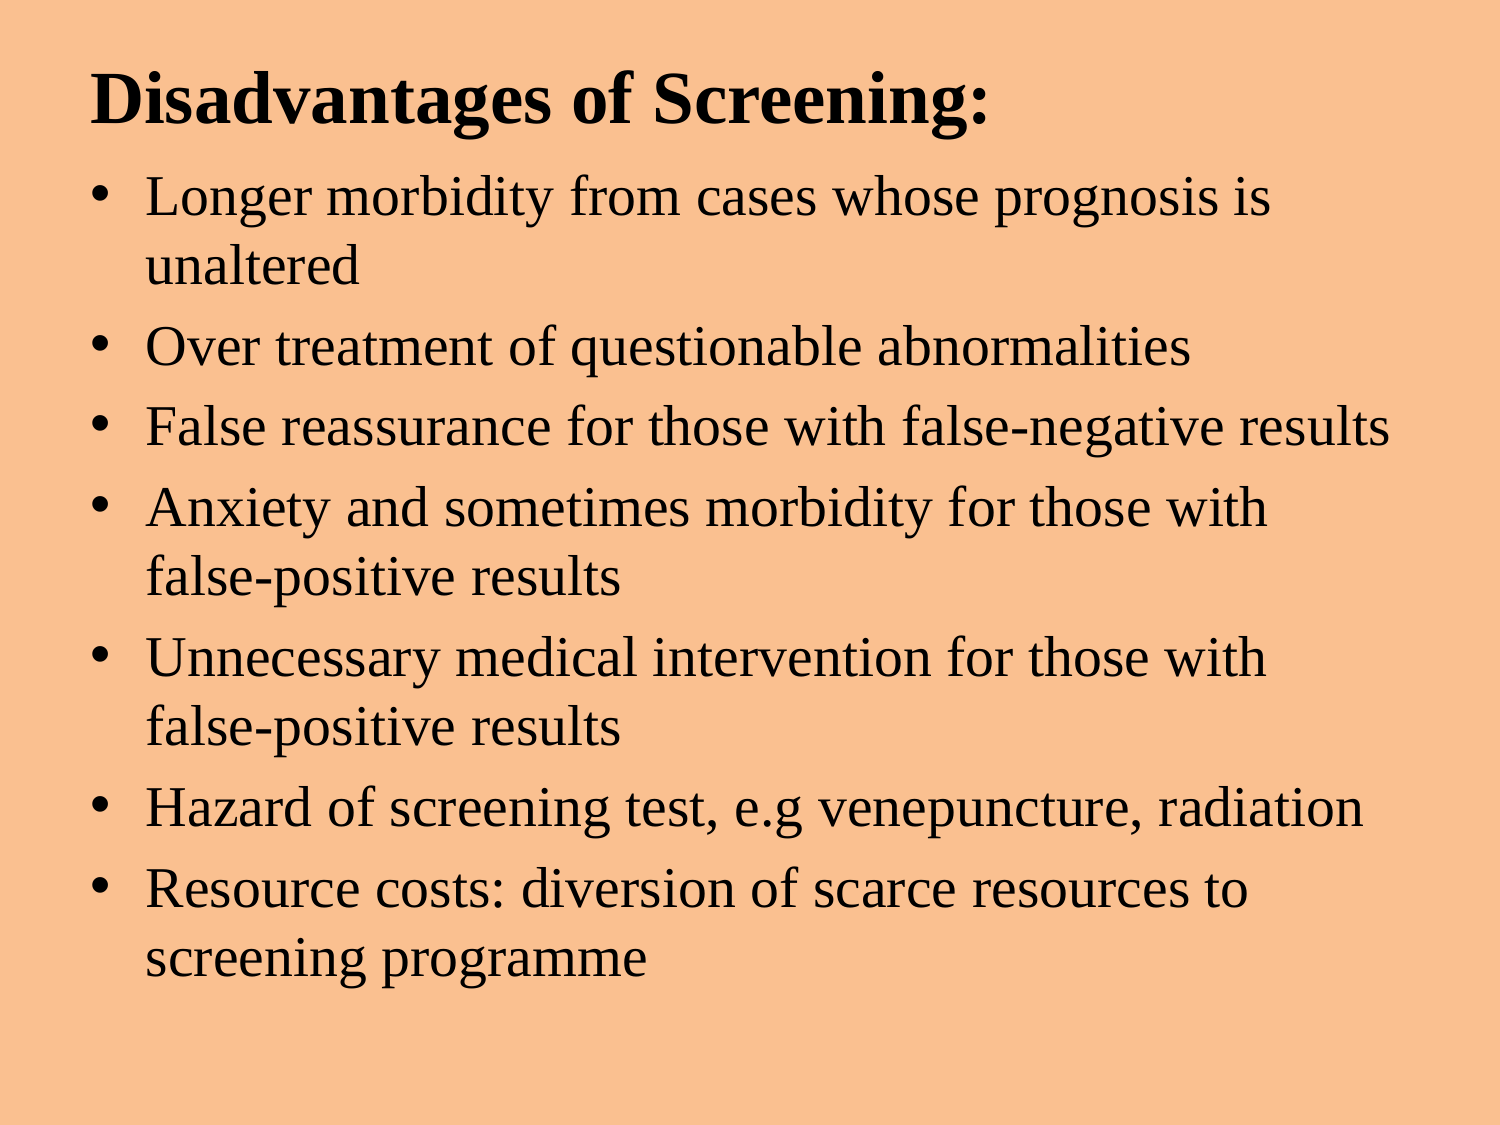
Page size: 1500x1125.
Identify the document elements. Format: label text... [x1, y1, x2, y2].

list Longer morbidity from cases whose prognosis is unaltered Over treatment of questionable abnormalities False reassurance for those with false-negative results Anxiety and sometimes morbidity for those with false-positive results Unnecessary medical intervention for those with false-positive results Hazard of screening test, e.g venepuncture, radiation Resource costs: diversion of scarce resources to screening programme [75, 149, 1425, 1005]
title Disadvantages of Screening: [75, 45, 1425, 149]
